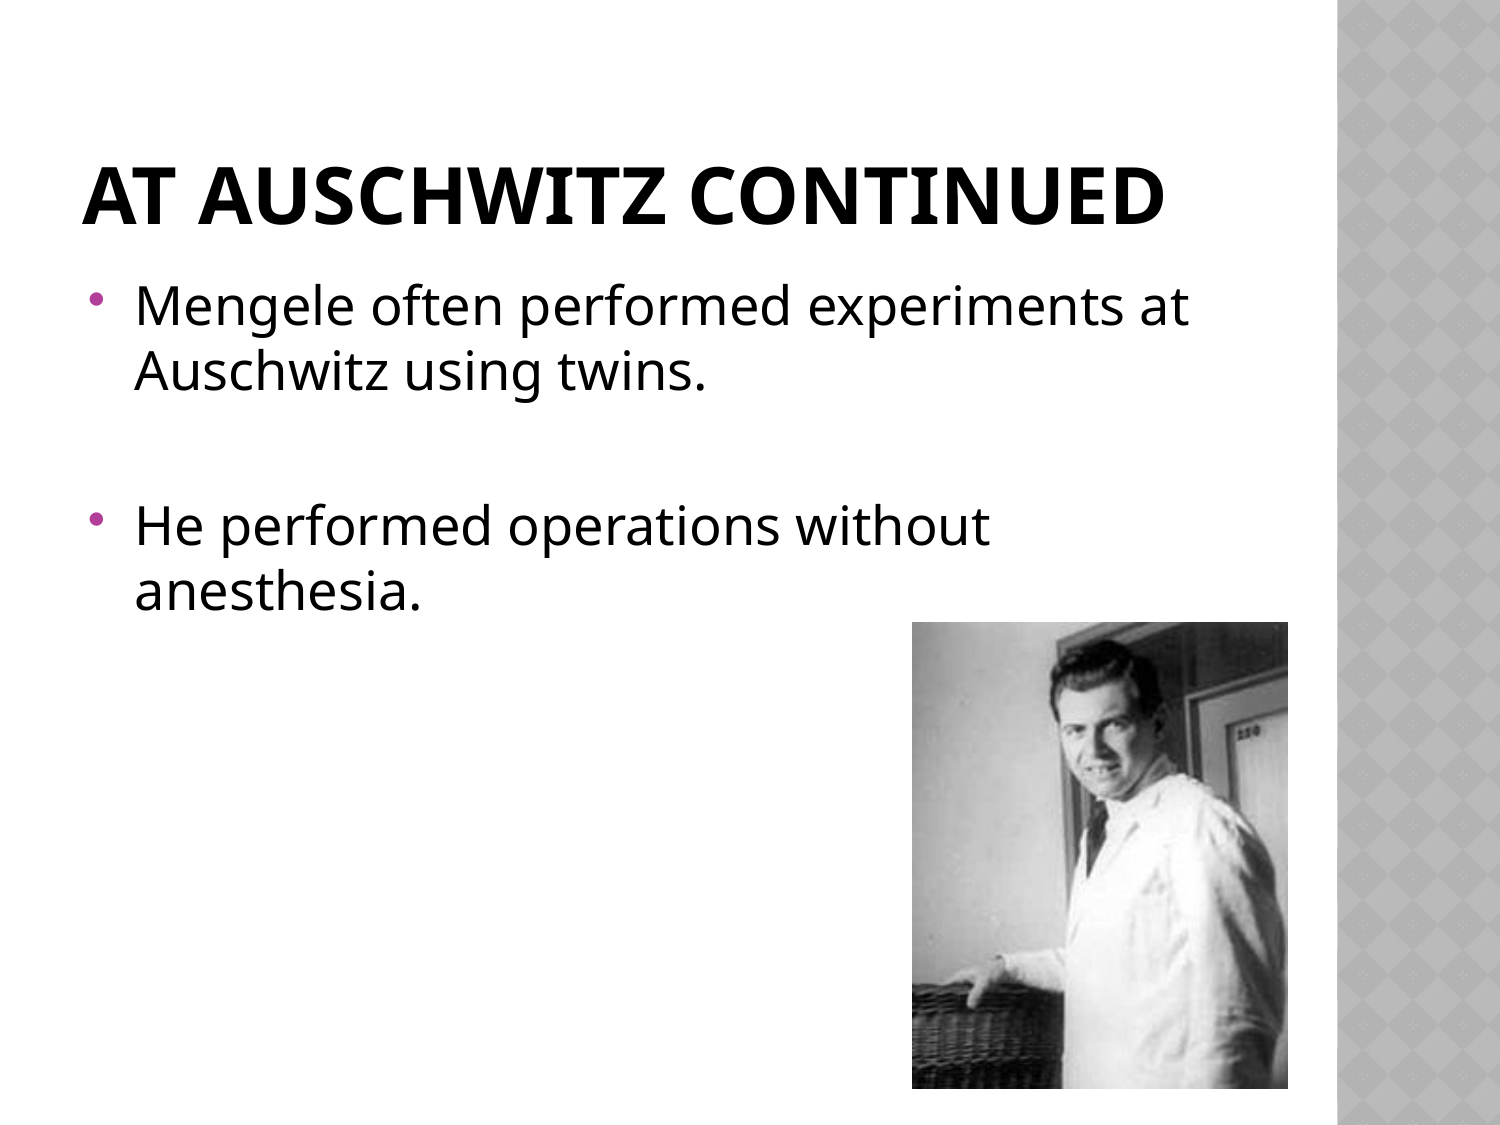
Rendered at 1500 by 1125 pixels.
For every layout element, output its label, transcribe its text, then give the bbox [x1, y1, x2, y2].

picture [912, 621, 1288, 1090]
list Mengele often performed experiments at Auschwitz using twins. He performed operations without anesthesia. [75, 264, 1263, 1059]
title At Auschwitz Continued [75, 52, 1263, 240]
